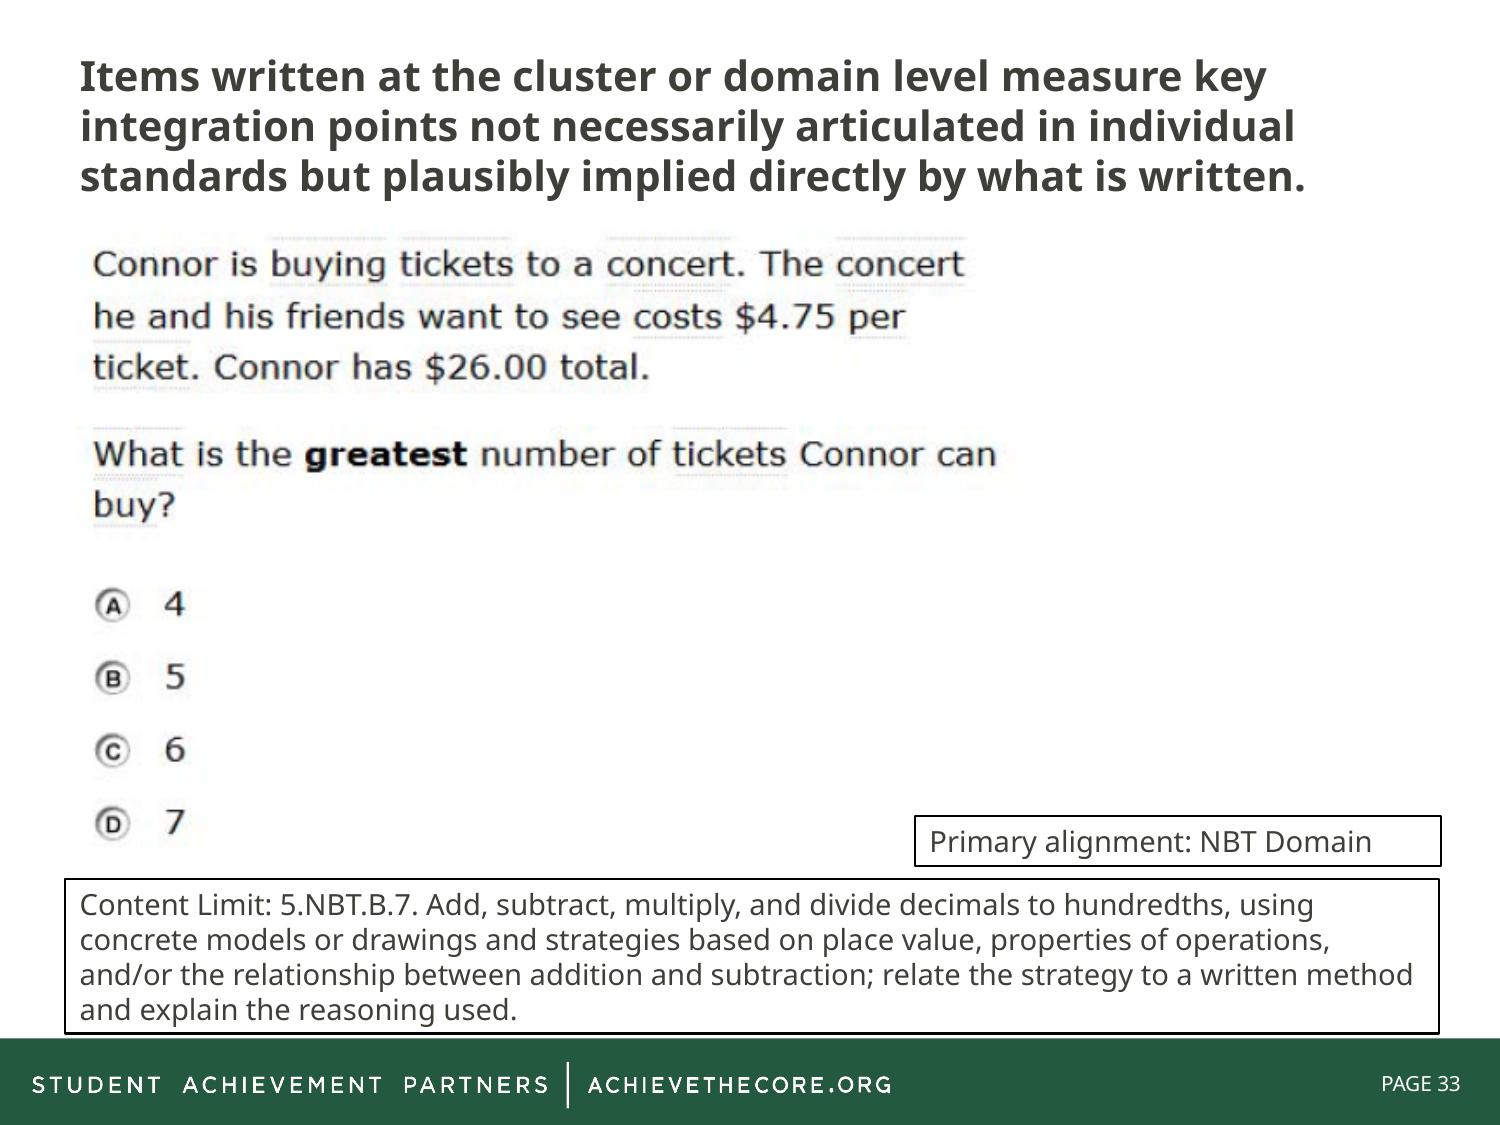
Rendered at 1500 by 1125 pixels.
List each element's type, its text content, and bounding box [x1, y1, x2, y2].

picture [74, 229, 1035, 880]
title Items written at the cluster or domain level measure key integration points not necessarily articulated in individual standards but plausibly implied directly by what is written. [64, 30, 1488, 219]
text_box Primary alignment: NBT Domain [1039, 816, 1441, 866]
text_box Content Limit: 5.NBT.B.7. Add, subtract, multiply, and divide decimals to hundredths, using concrete models or drawings and strategies based on place value, properties of operations, and/or the relationship between addition and subtraction; relate the strategy to a written method and explain the reasoning used. [64, 878, 1439, 1034]
picture [12, 1055, 911, 1112]
